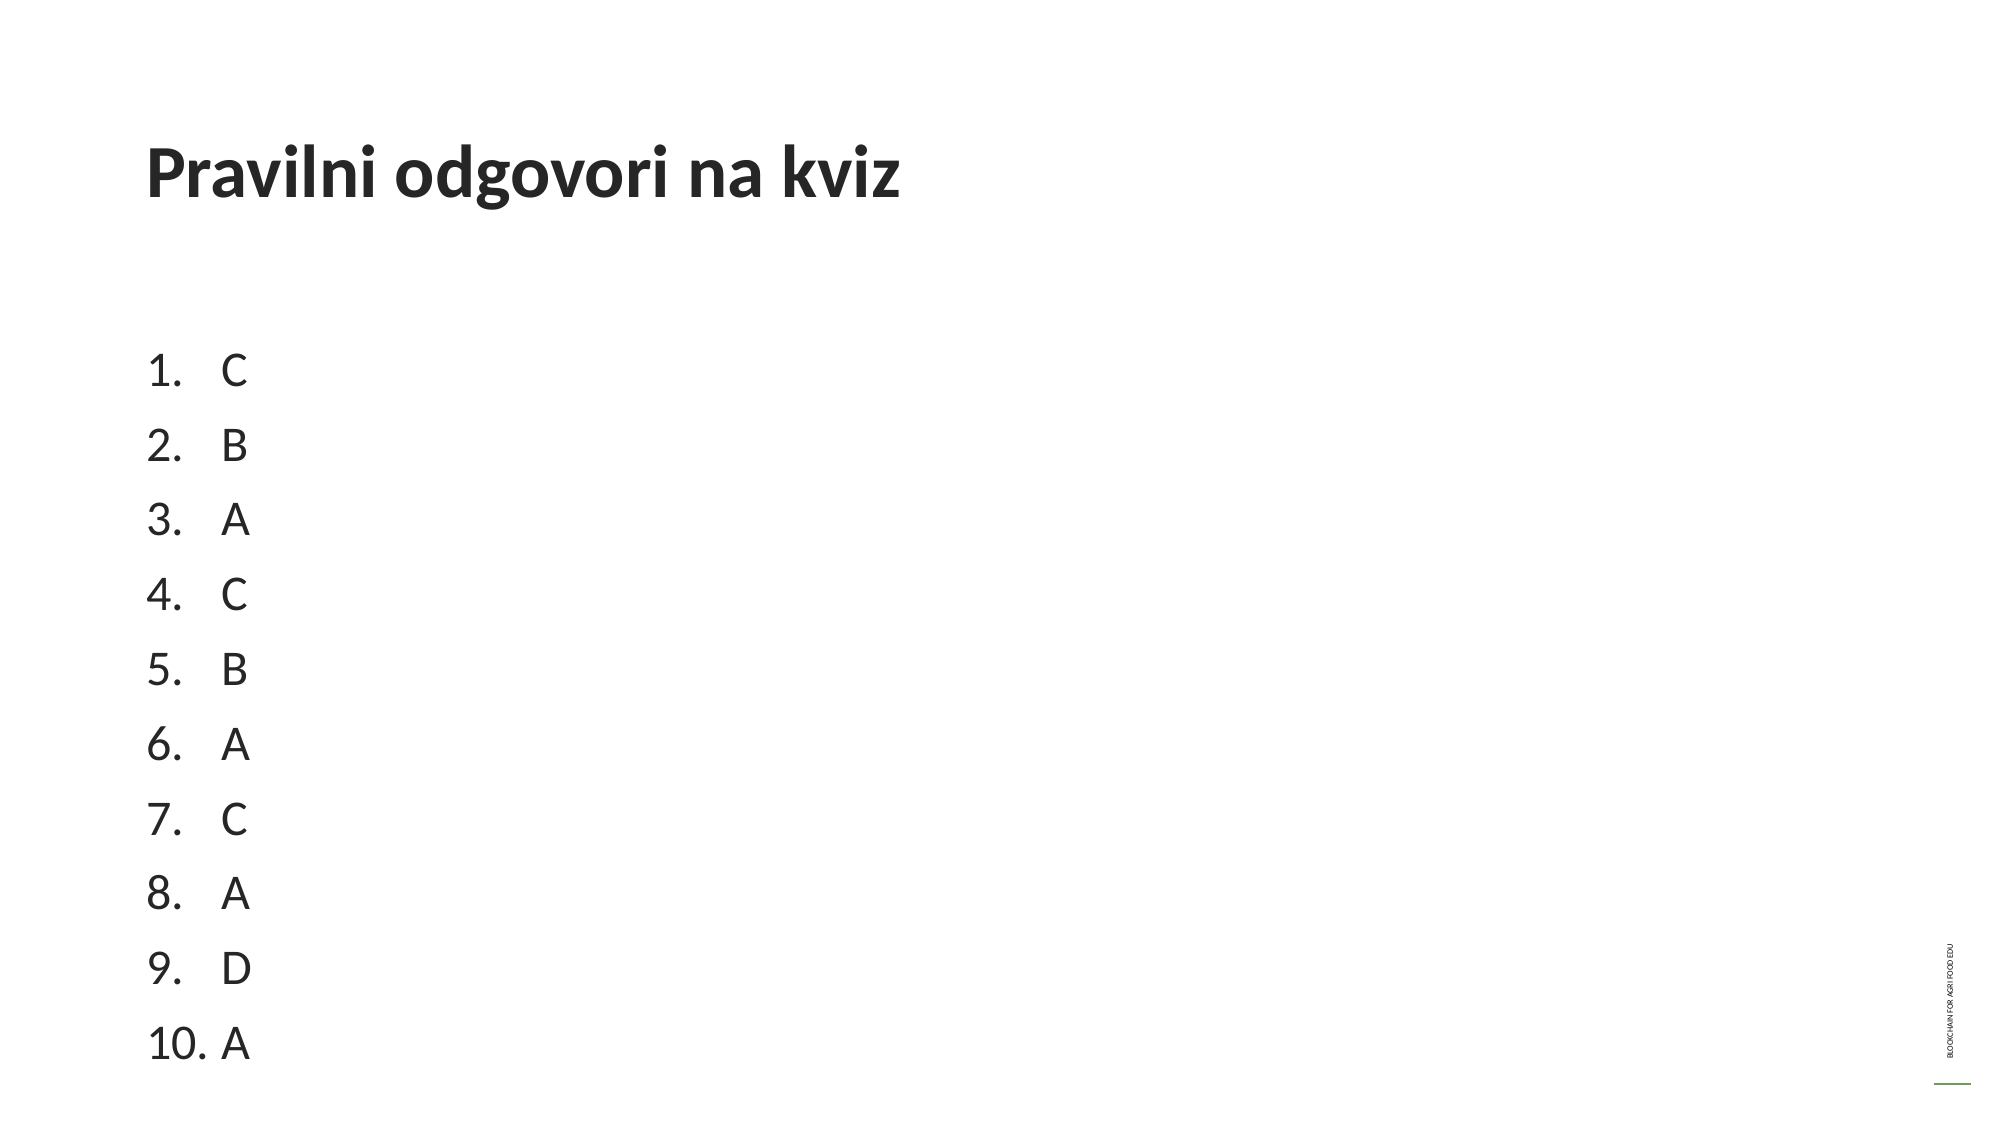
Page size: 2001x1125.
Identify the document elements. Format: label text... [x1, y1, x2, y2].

list C B A C B A C A D A [130, 335, 1869, 1079]
list Pravilni odgovori na kviz [130, 124, 1869, 257]
